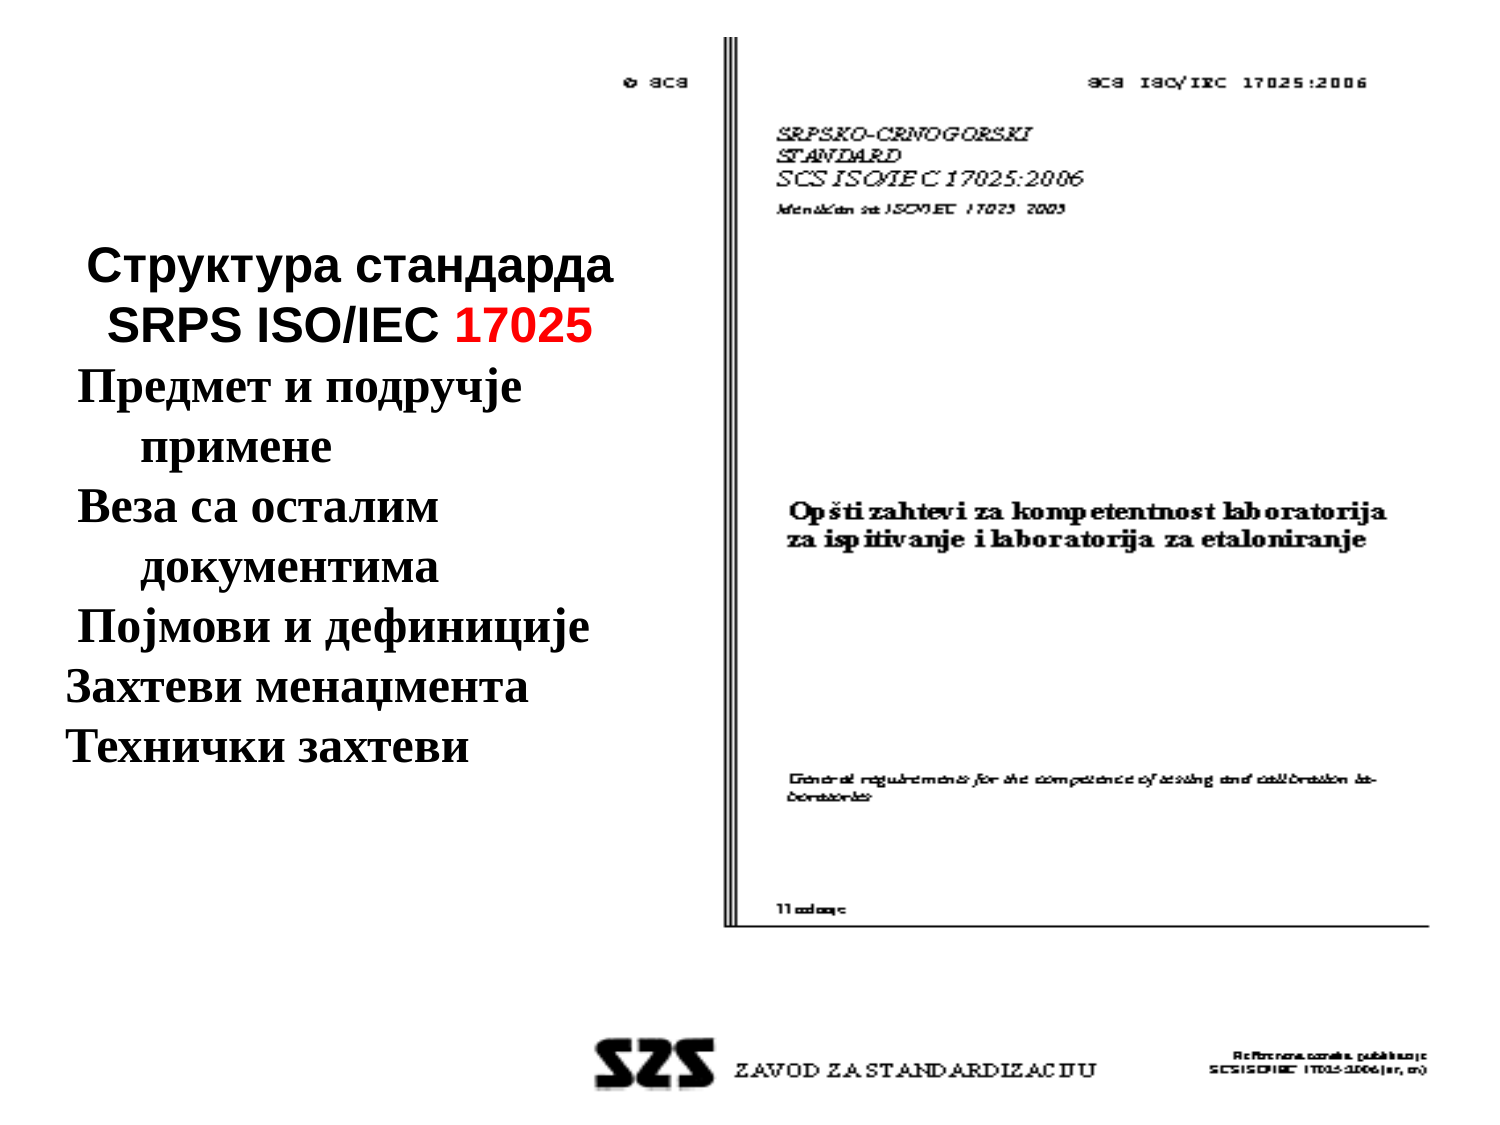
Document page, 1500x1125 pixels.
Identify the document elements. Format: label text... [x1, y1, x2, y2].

text_box Структура стандарда SRPS ISO/IEC 17025 Предмет и подручје примене Веза са осталим документима Појмови и дефиниције Захтеви менаџмента Технички захтеви [49, 224, 469, 780]
picture [474, 37, 1488, 1125]
